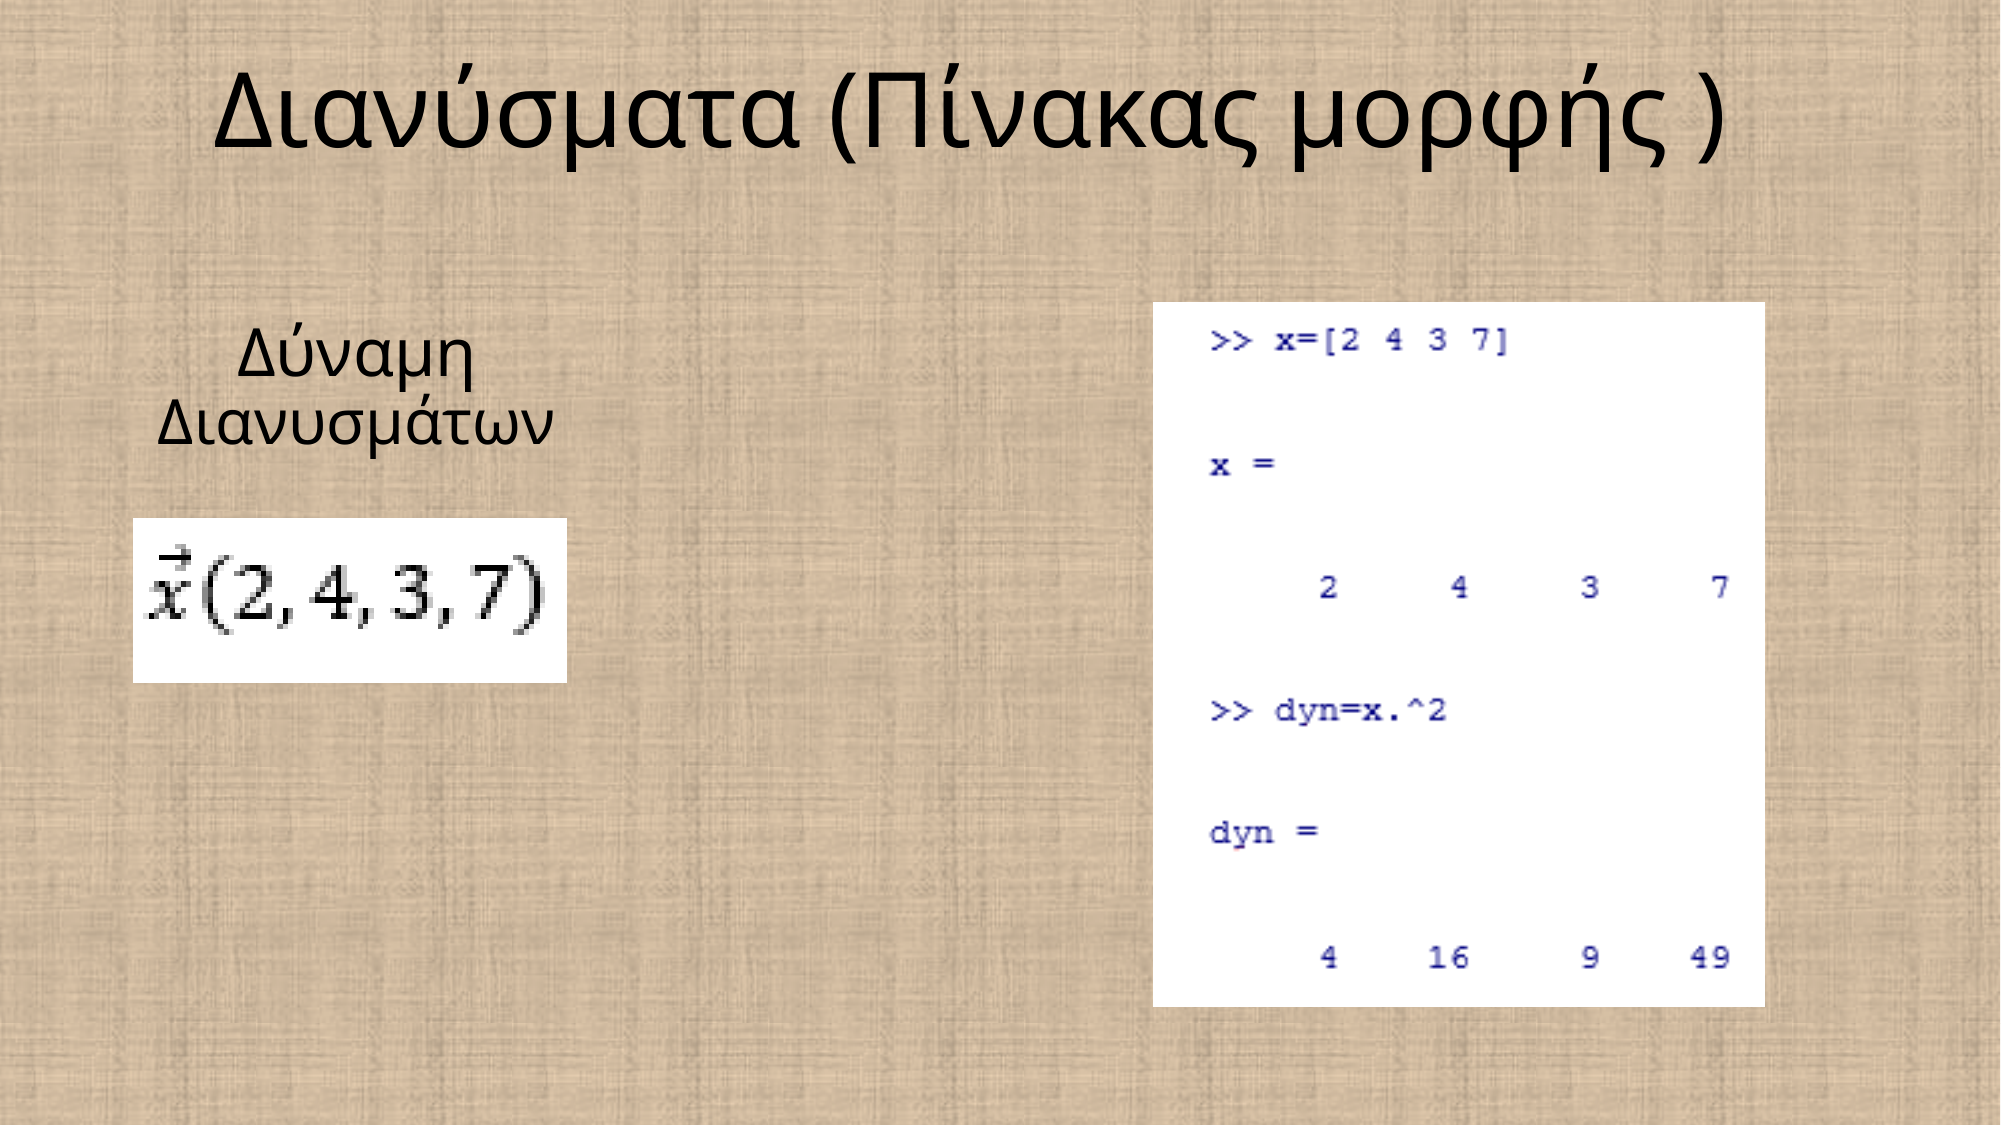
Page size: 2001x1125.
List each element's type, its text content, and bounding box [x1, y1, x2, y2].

text_box Δύναμη Διανυσμάτων [24, 230, 690, 466]
picture [133, 518, 567, 686]
picture [1153, 302, 1766, 1008]
